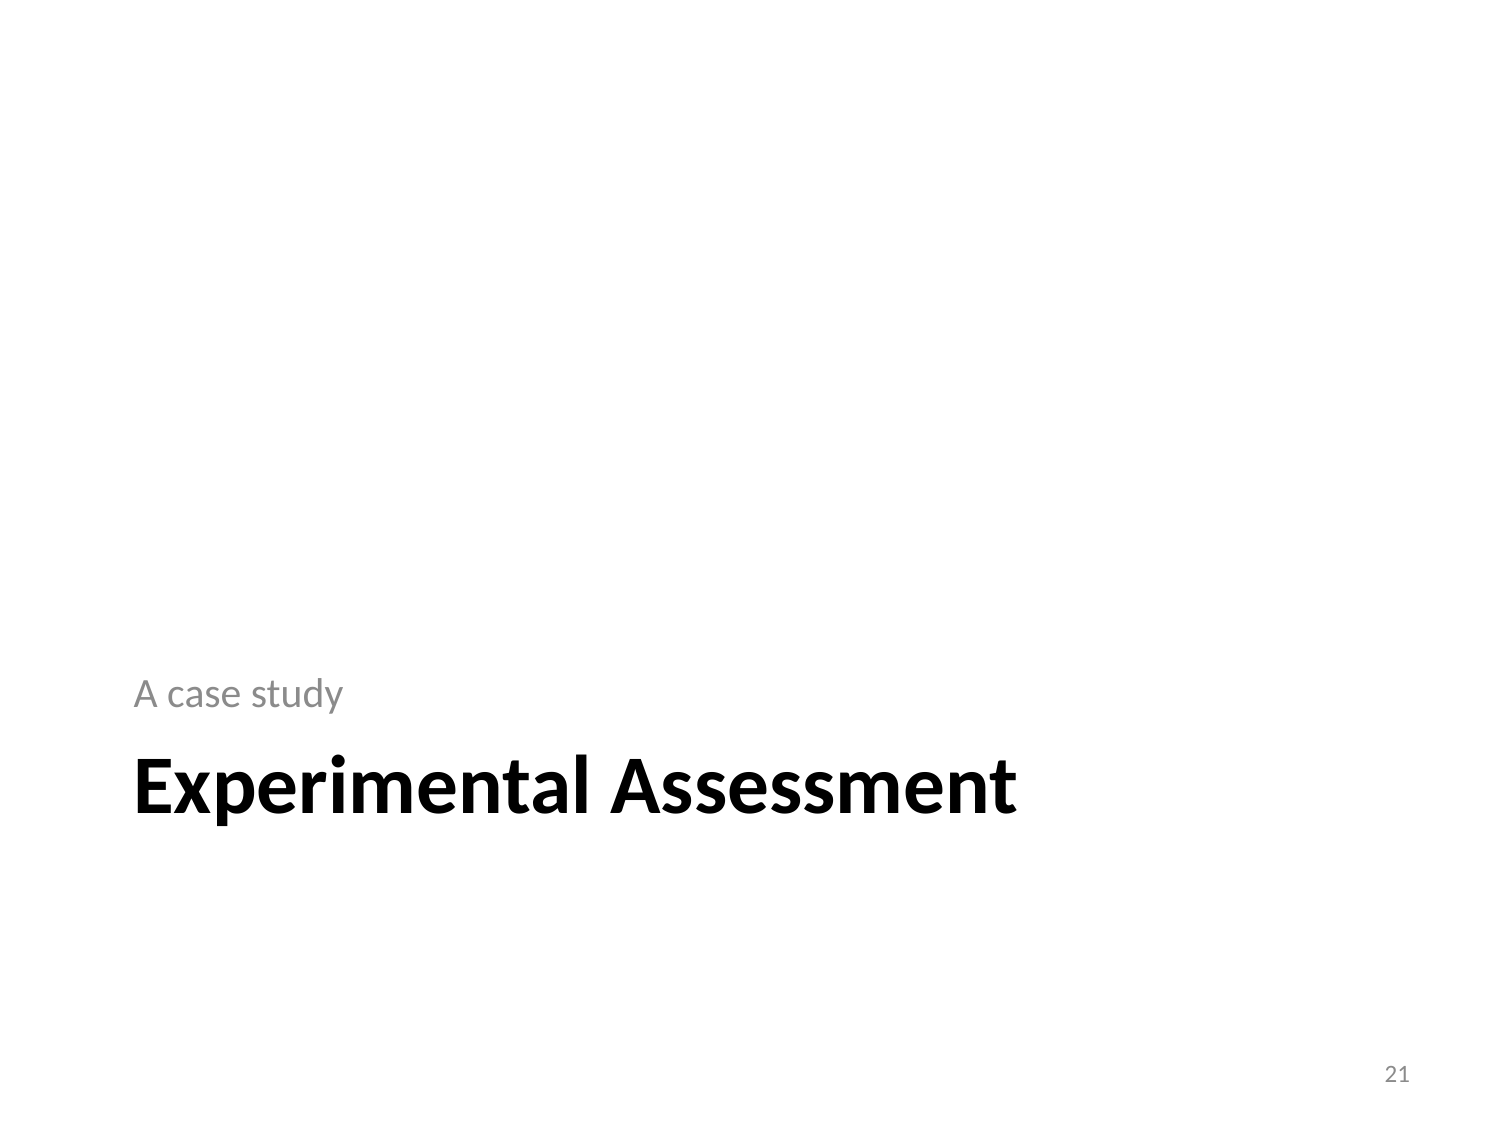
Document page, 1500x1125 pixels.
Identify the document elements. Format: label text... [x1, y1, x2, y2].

list A case study [118, 476, 1394, 723]
title Experimental Assessment [118, 723, 1394, 947]
slide_number 21 [1074, 1042, 1425, 1103]
